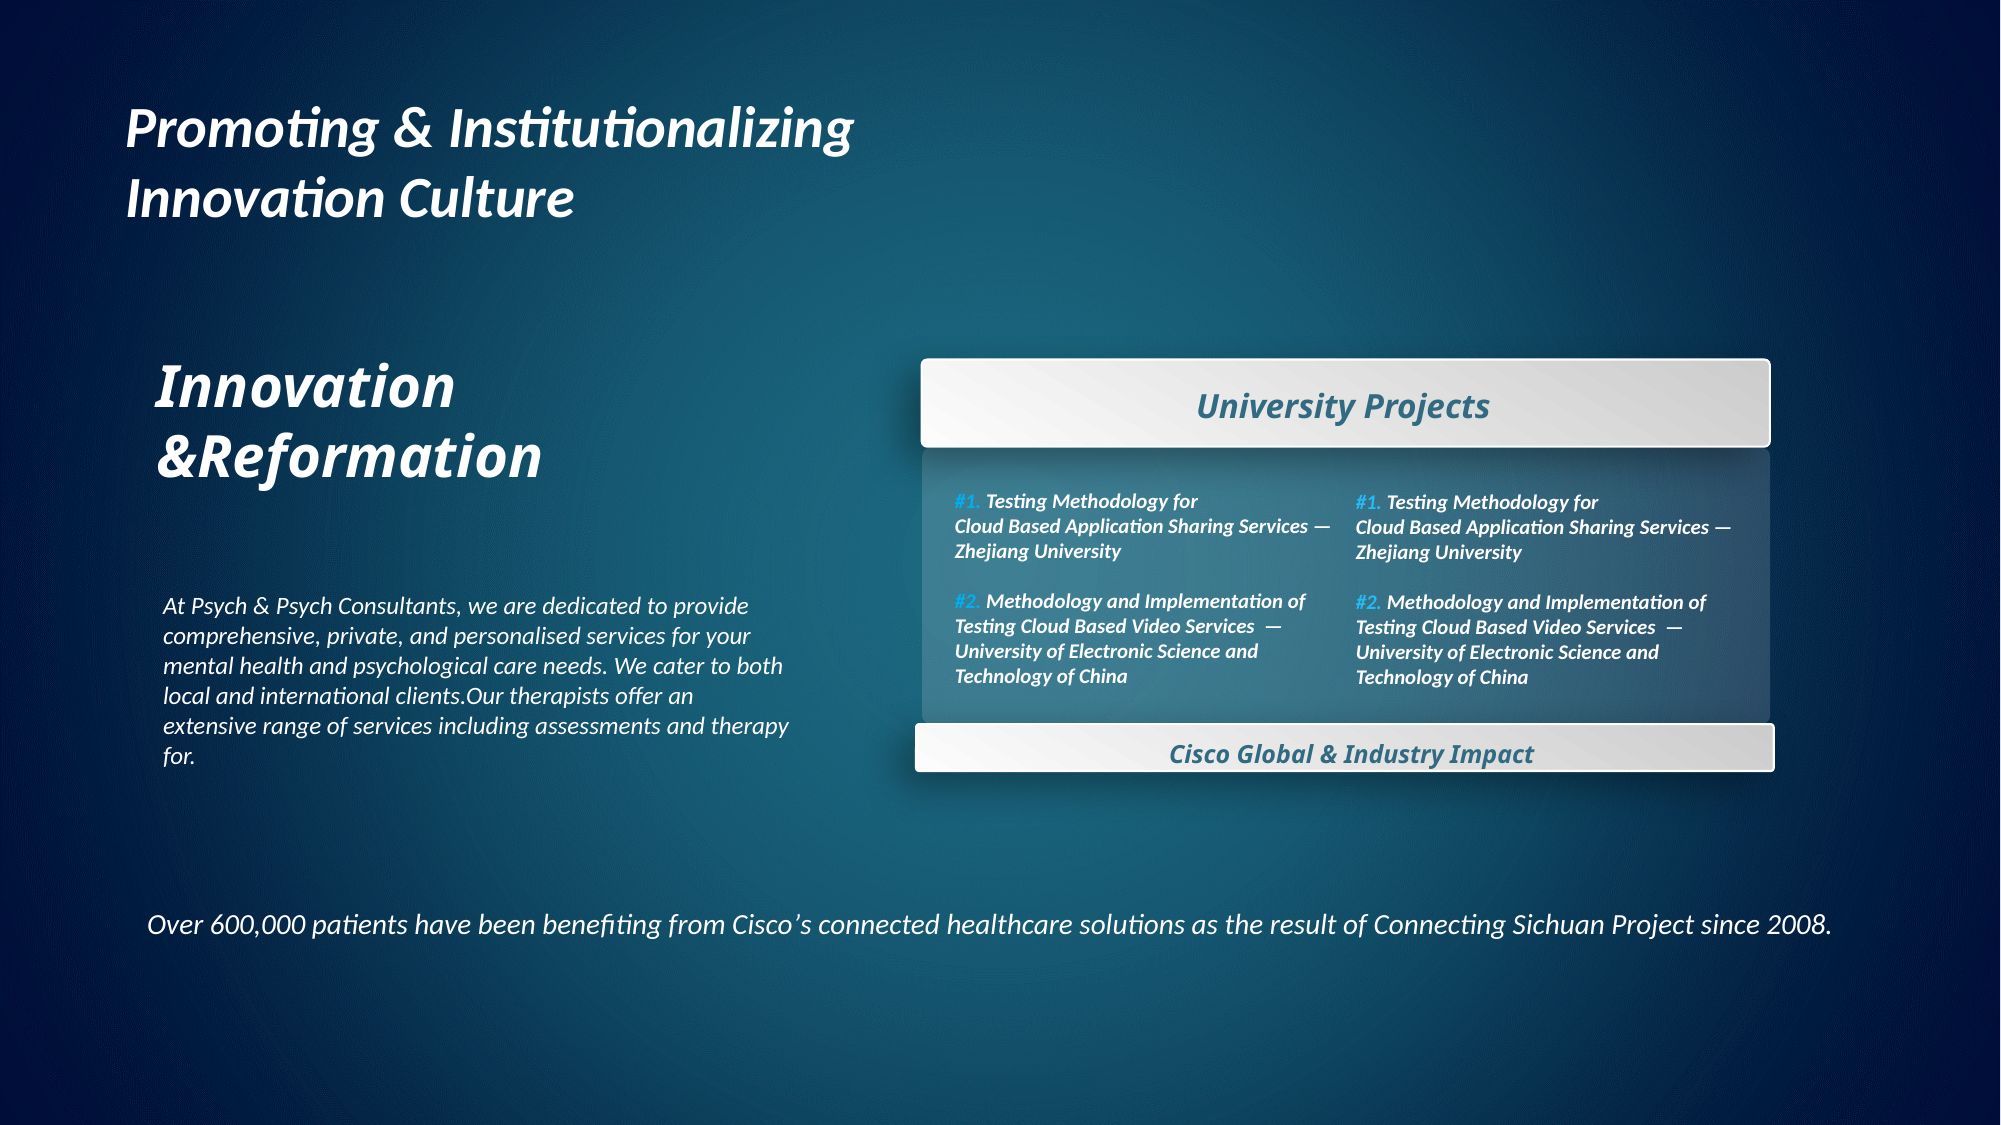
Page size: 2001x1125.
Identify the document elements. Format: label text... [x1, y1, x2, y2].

text_box Promoting & Institutionalizing Innovation Culture [110, 81, 1134, 237]
picture [0, 0, 2001, 1125]
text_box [809, 359, 1895, 775]
text_box Over 600,000 patients have been benefiting from Cisco’s connected healthcare solutions as the result of Connecting Sichuan Project since 2008. [132, 897, 1944, 948]
text_box At Psych & Psych Consultants, we are dedicated to provide comprehensive, private, and personalised services for your mental health and psychological care needs. We cater to both local and international clients.Our therapists offer an extensive range of services including assessments and therapy for. [148, 582, 806, 777]
text_box Innovation &Reformation [141, 341, 559, 497]
